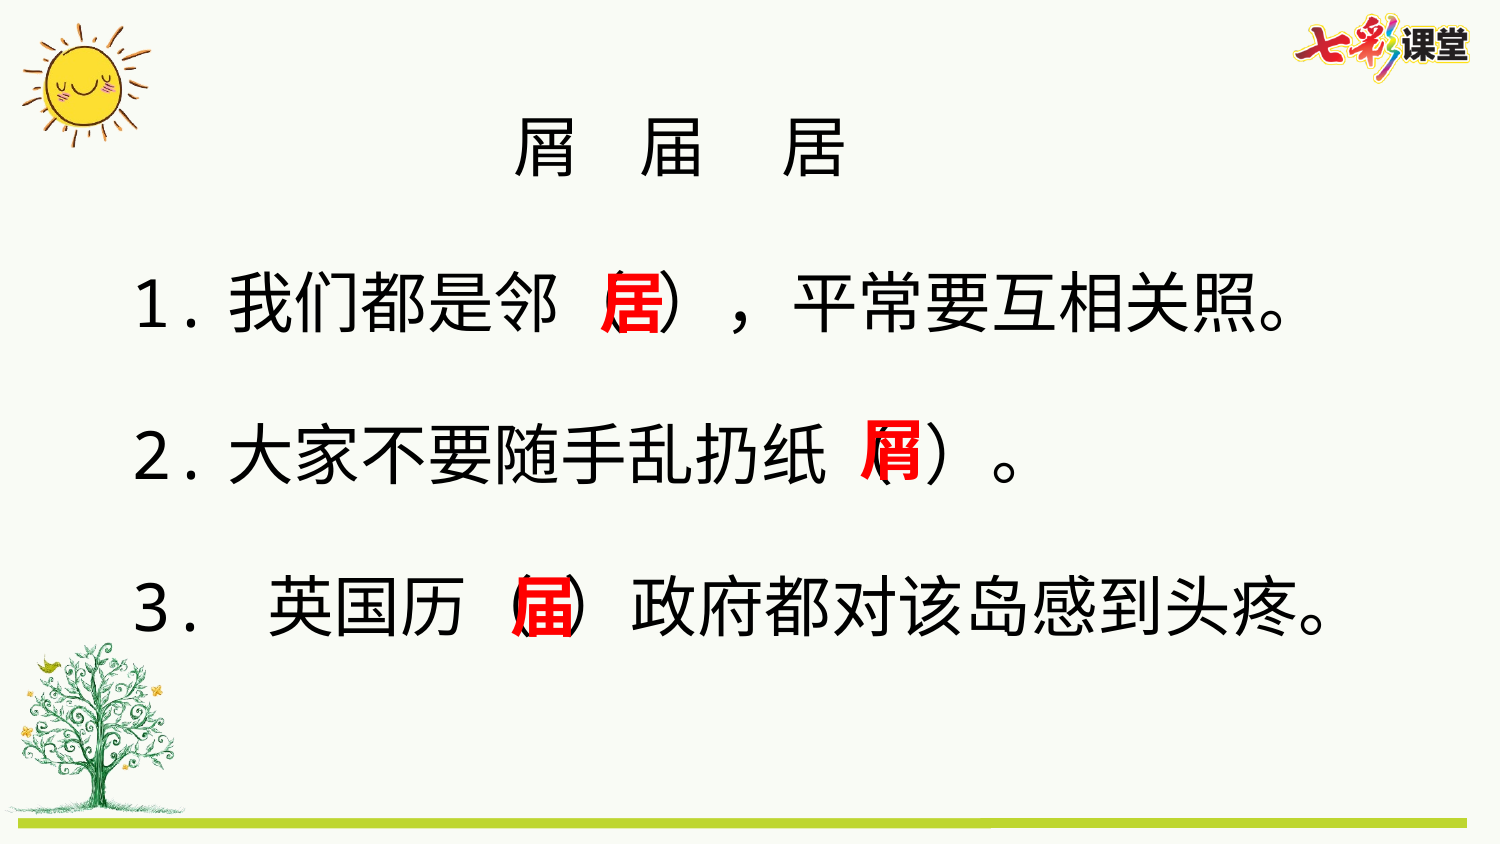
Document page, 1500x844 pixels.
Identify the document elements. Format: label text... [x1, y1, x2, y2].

text_box 屑 [844, 400, 963, 496]
picture [1291, 9, 1472, 87]
text_box 居 [584, 253, 703, 348]
text_box 2.大家不要随手乱扔纸（ ）。 [116, 405, 1500, 500]
text_box 1.我们都是邻（ ），平常要互相关照。 [116, 253, 584, 348]
picture [0, 608, 1467, 844]
text_box 1.我们都是邻（ ），平常要互相关照。 [703, 253, 1500, 348]
picture [0, 0, 173, 172]
text_box 3. 英国历（ ）政府都对该岛感到头疼。 [614, 556, 1500, 652]
text_box 届 [496, 556, 614, 652]
text_box 屑 届 居 [498, 97, 1105, 192]
text_box 3. 英国历（ ）政府都对该岛感到头疼。 [116, 556, 496, 652]
